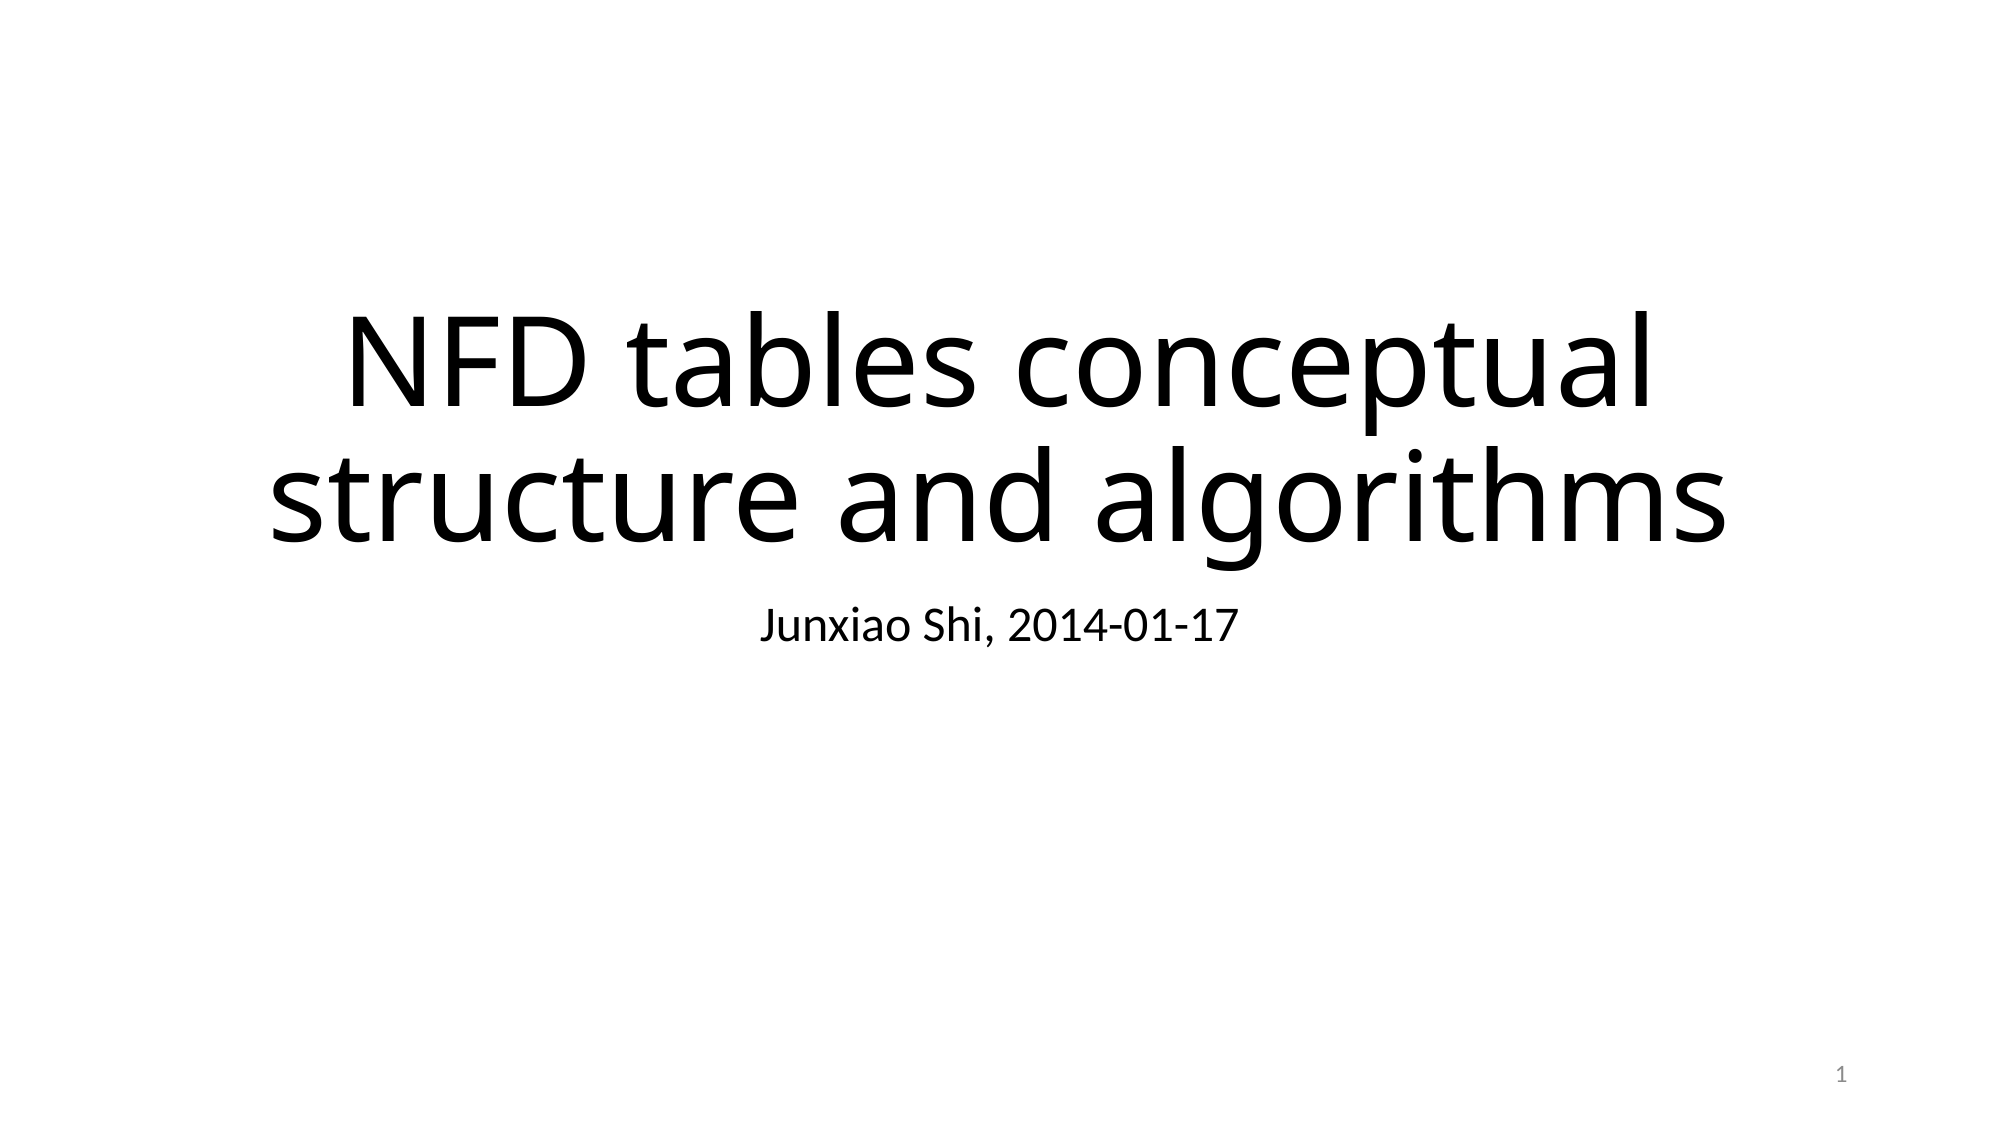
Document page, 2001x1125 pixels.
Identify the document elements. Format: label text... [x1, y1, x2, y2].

slide_number 1 [1412, 1042, 1863, 1103]
title NFD tables conceptual structure and algorithms [249, 184, 1750, 576]
subtitle Junxiao Shi, 2014-01-17 [249, 590, 1750, 863]
